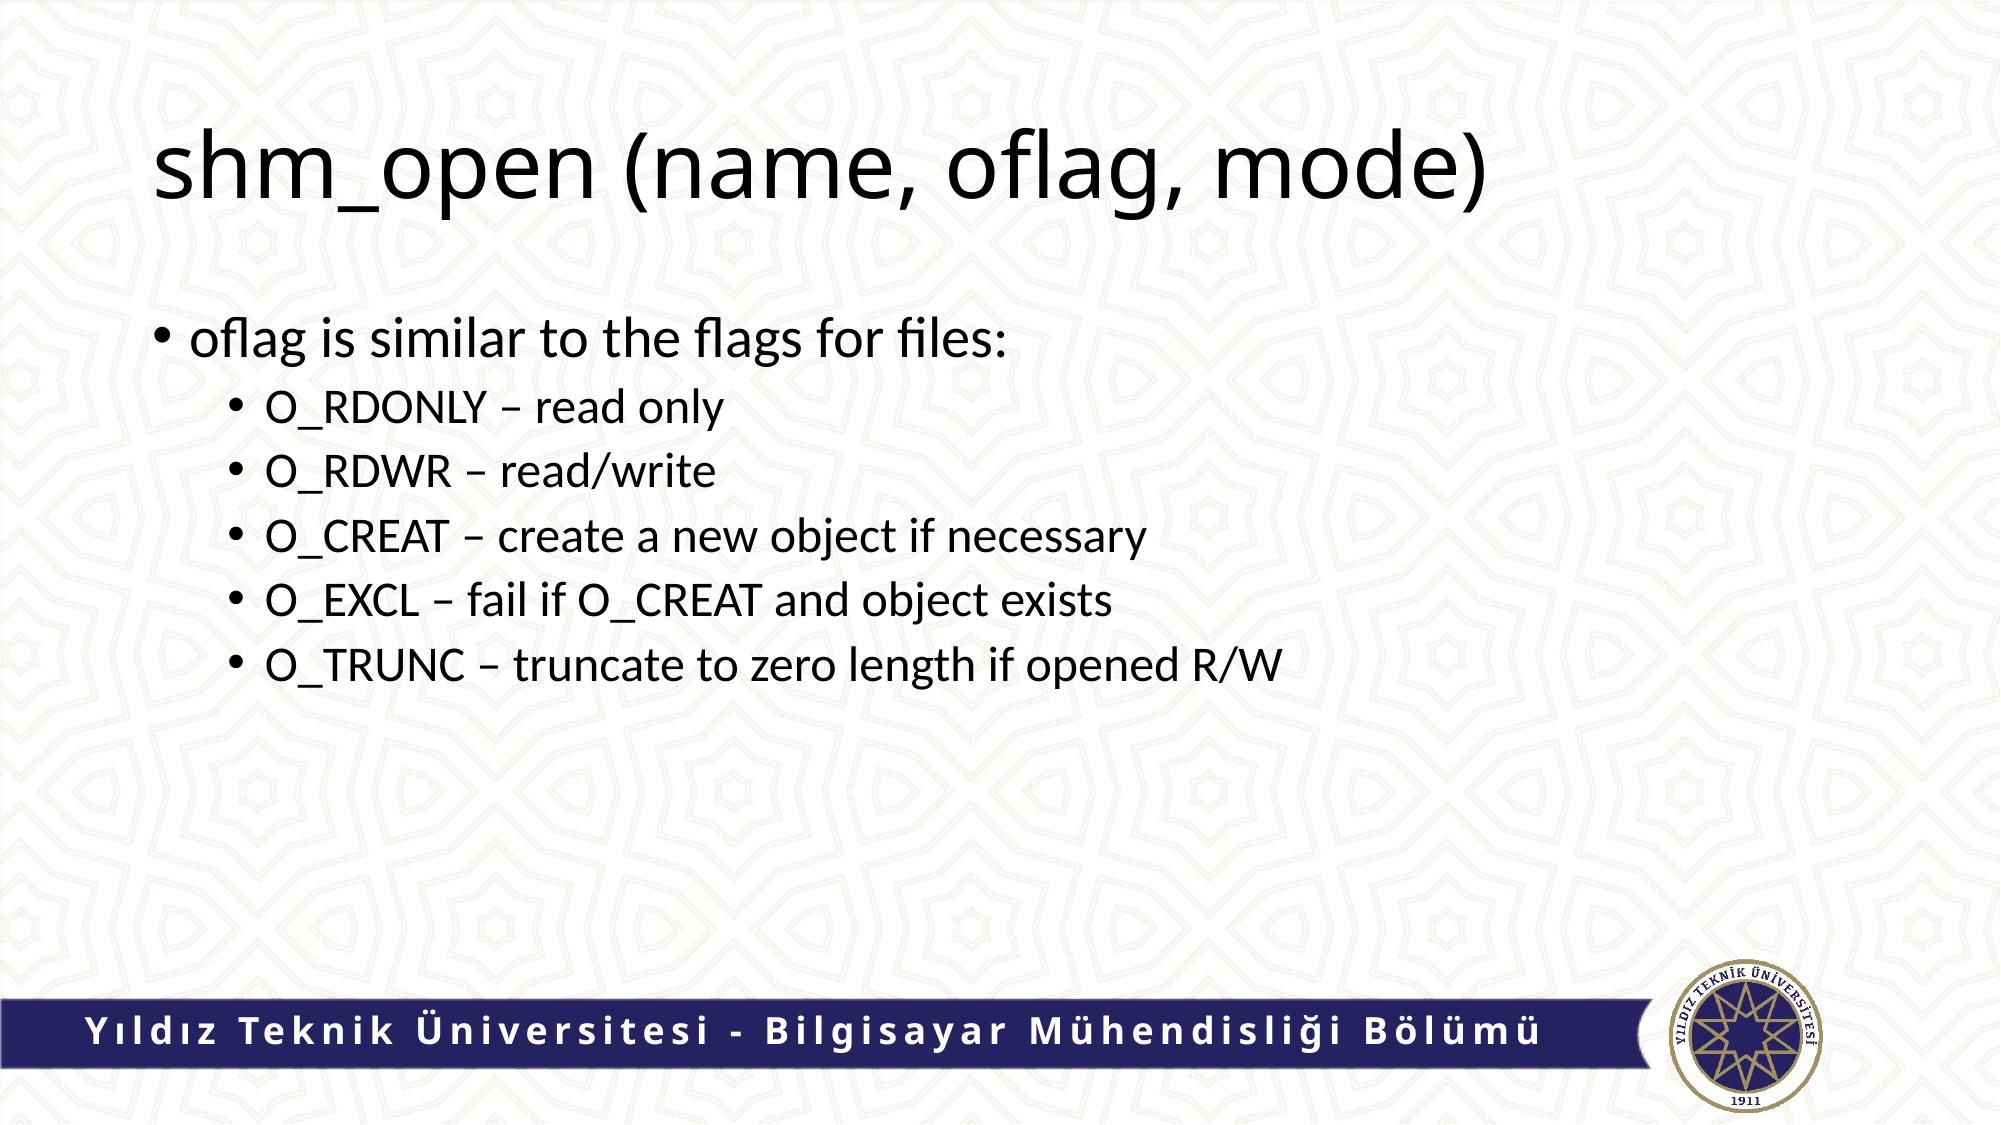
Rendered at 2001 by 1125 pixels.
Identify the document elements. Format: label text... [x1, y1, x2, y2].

picture [0, 0, 2000, 1125]
list oflag is similar to the flags for files: O_RDONLY – read only O_RDWR – read/write O_CREAT – create a new object if necessary O_EXCL – fail if O_CREAT and object exists O_TRUNC – truncate to zero length if opened R/W [137, 299, 1863, 982]
footer Yıldız Teknik Üniversitesi - Bilgisayar Mühendisliği Bölümü [0, 997, 1628, 1069]
title shm_open (name, oflag, mode) [137, 59, 1863, 278]
